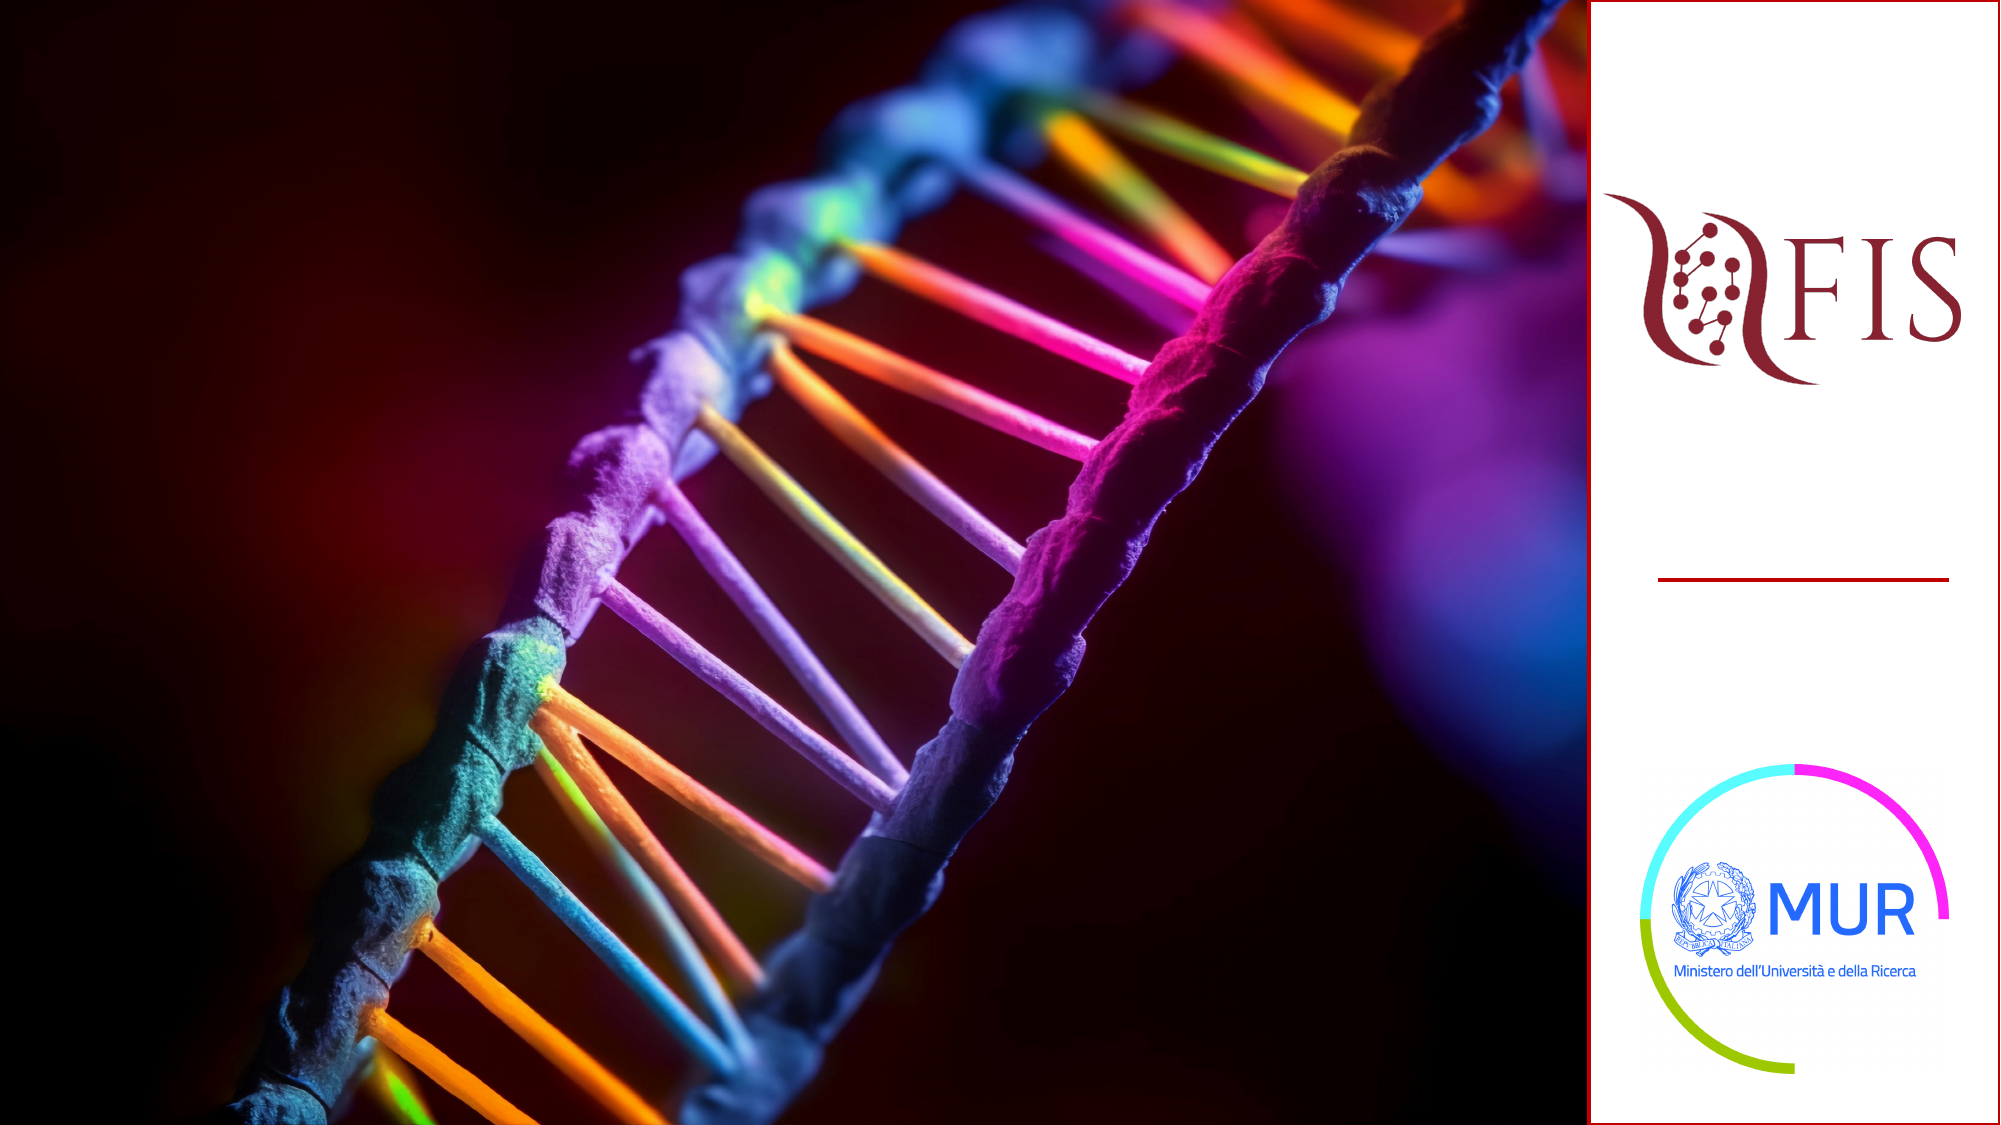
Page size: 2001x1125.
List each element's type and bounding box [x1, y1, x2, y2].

picture [0, 0, 1961, 1125]
text_box [1844, 0, 2000, 1125]
